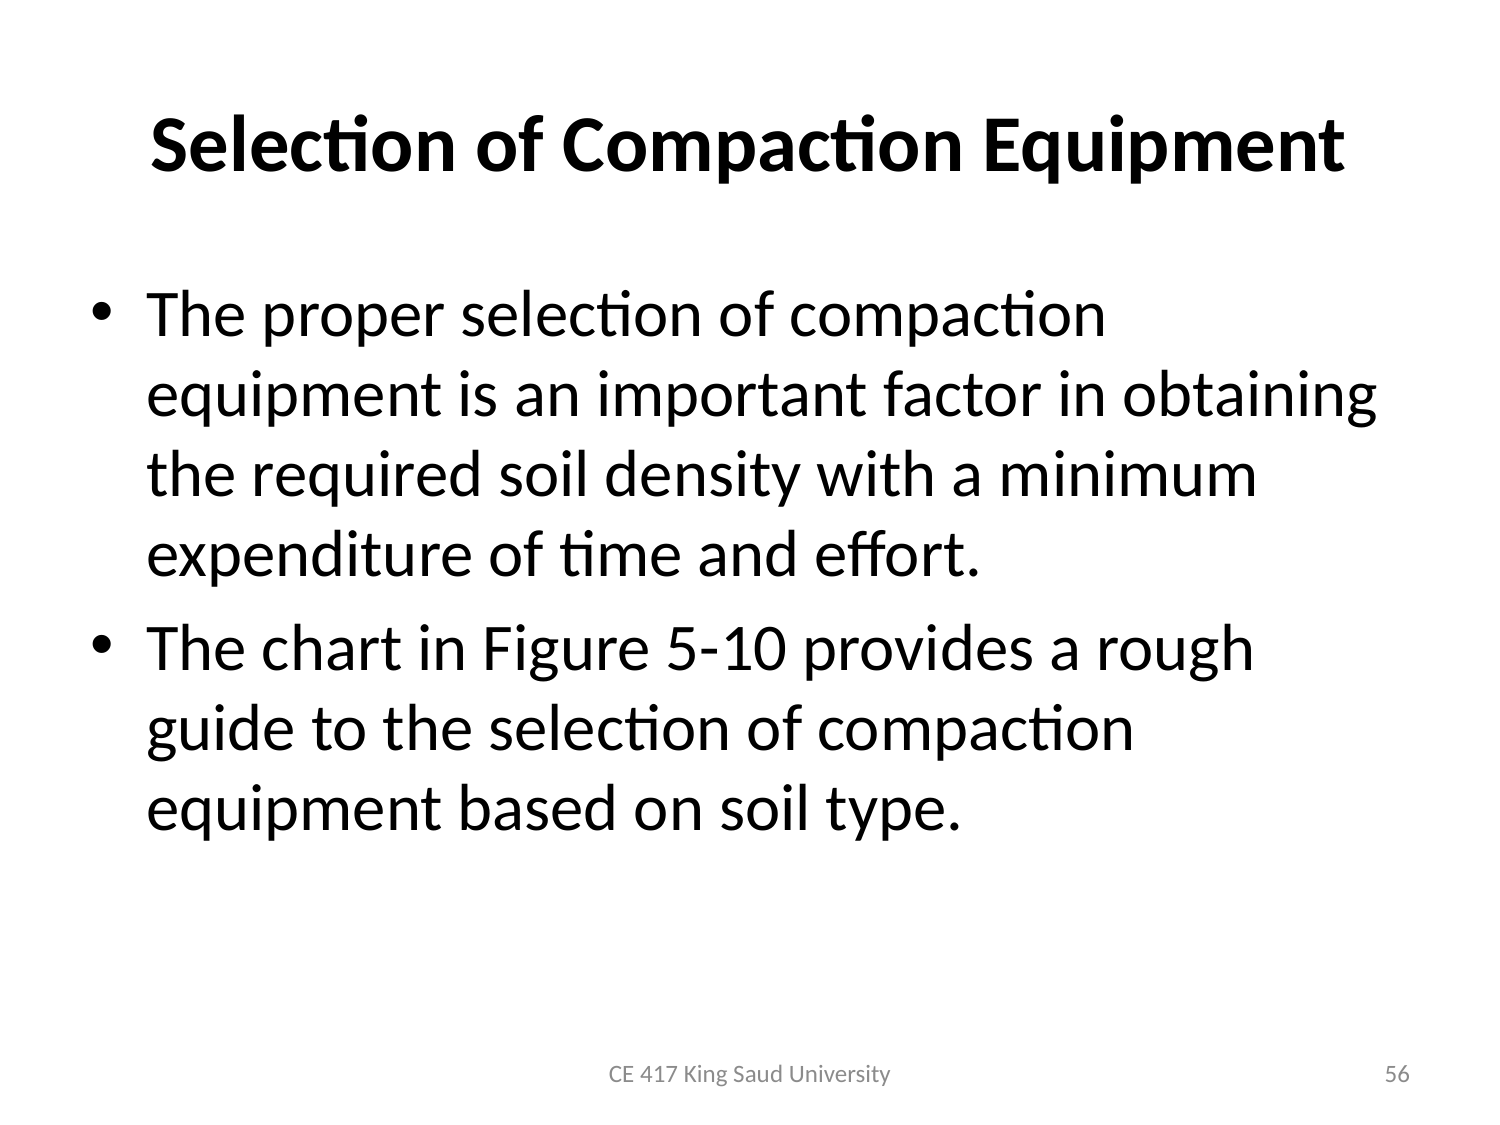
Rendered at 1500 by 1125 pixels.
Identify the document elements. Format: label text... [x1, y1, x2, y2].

title Selection of Compaction Equipment [75, 45, 1425, 233]
list The proper selection of compaction equipment is an important factor in obtaining the required soil density with a minimum expenditure of time and effort. The chart in Figure 5-10 provides a rough guide to the selection of compaction equipment based on soil type. [75, 262, 1425, 1005]
footer CE 417 King Saud University [512, 1042, 988, 1103]
slide_number 56 [1074, 1042, 1425, 1103]
